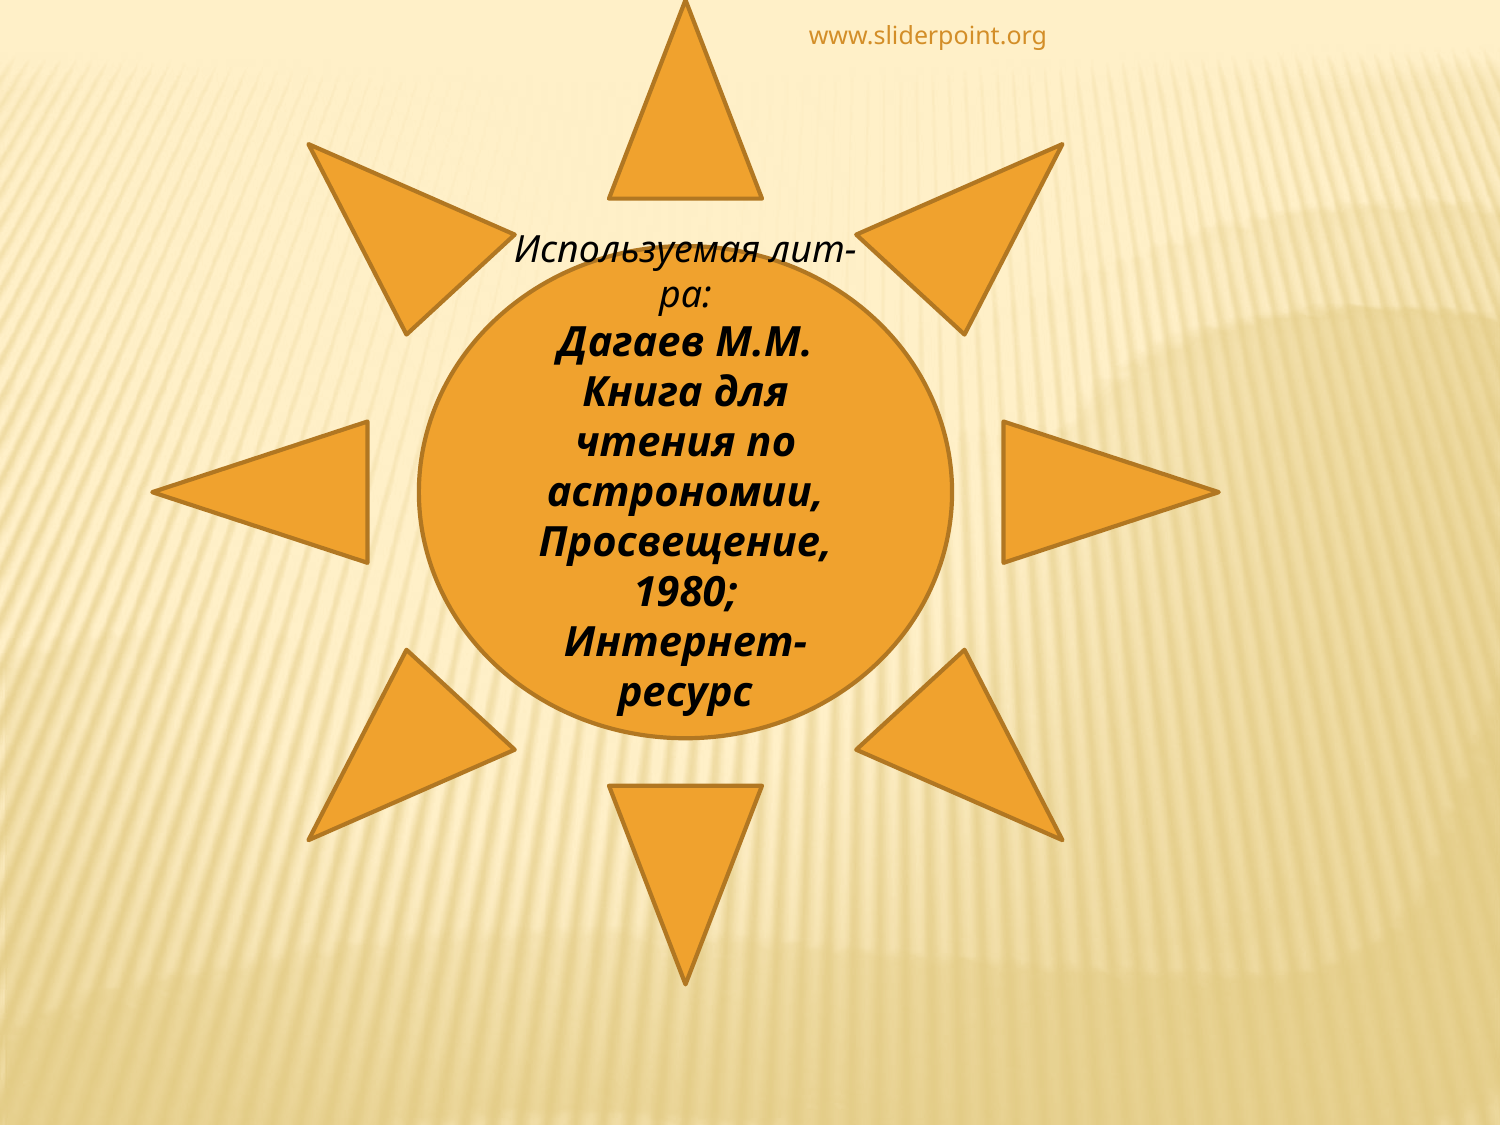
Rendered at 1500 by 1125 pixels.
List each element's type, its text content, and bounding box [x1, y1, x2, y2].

text_box Используемая лит-ра: Дагаев М.М. Книга для чтения по астрономии, Просвещение, 1980; Интернет-ресурс [854, 647, 1065, 843]
text_box Используемая лит-ра: Дагаев М.М. Книга для чтения по астрономии, Просвещение, 1980; Интернет-ресурс [150, 419, 370, 565]
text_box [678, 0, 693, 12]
text_box Используемая лит-ра: Дагаев М.М. Книга для чтения по астрономии, Просвещение, 1980; Интернет-ресурс [306, 647, 517, 843]
text_box Используемая лит-ра: Дагаев М.М. Книга для чтения по астрономии, Просвещение, 1980; Интернет-ресурс [306, 142, 517, 337]
text_box Используемая лит-ра: Дагаев М.М. Книга для чтения по астрономии, Просвещение, 1980; Интернет-ресурс [416, 243, 955, 741]
text_box Используемая лит-ра: Дагаев М.М. Книга для чтения по астрономии, Просвещение, 1980; Интернет-ресурс [1001, 419, 1221, 565]
text_box Используемая лит-ра: Дагаев М.М. Книга для чтения по астрономии, Просвещение, 1980; Интернет-ресурс [607, 783, 764, 987]
text_box Используемая лит-ра: Дагаев М.М. Книга для чтения по астрономии, Просвещение, 1980; Интернет-ресурс [854, 142, 1065, 337]
text_box Используемая лит-ра: Дагаев М.М. Книга для чтения по астрономии, Просвещение, 1980; Интернет-ресурс [607, 60, 764, 201]
footer www.sliderpoint.org [512, 12, 1063, 60]
